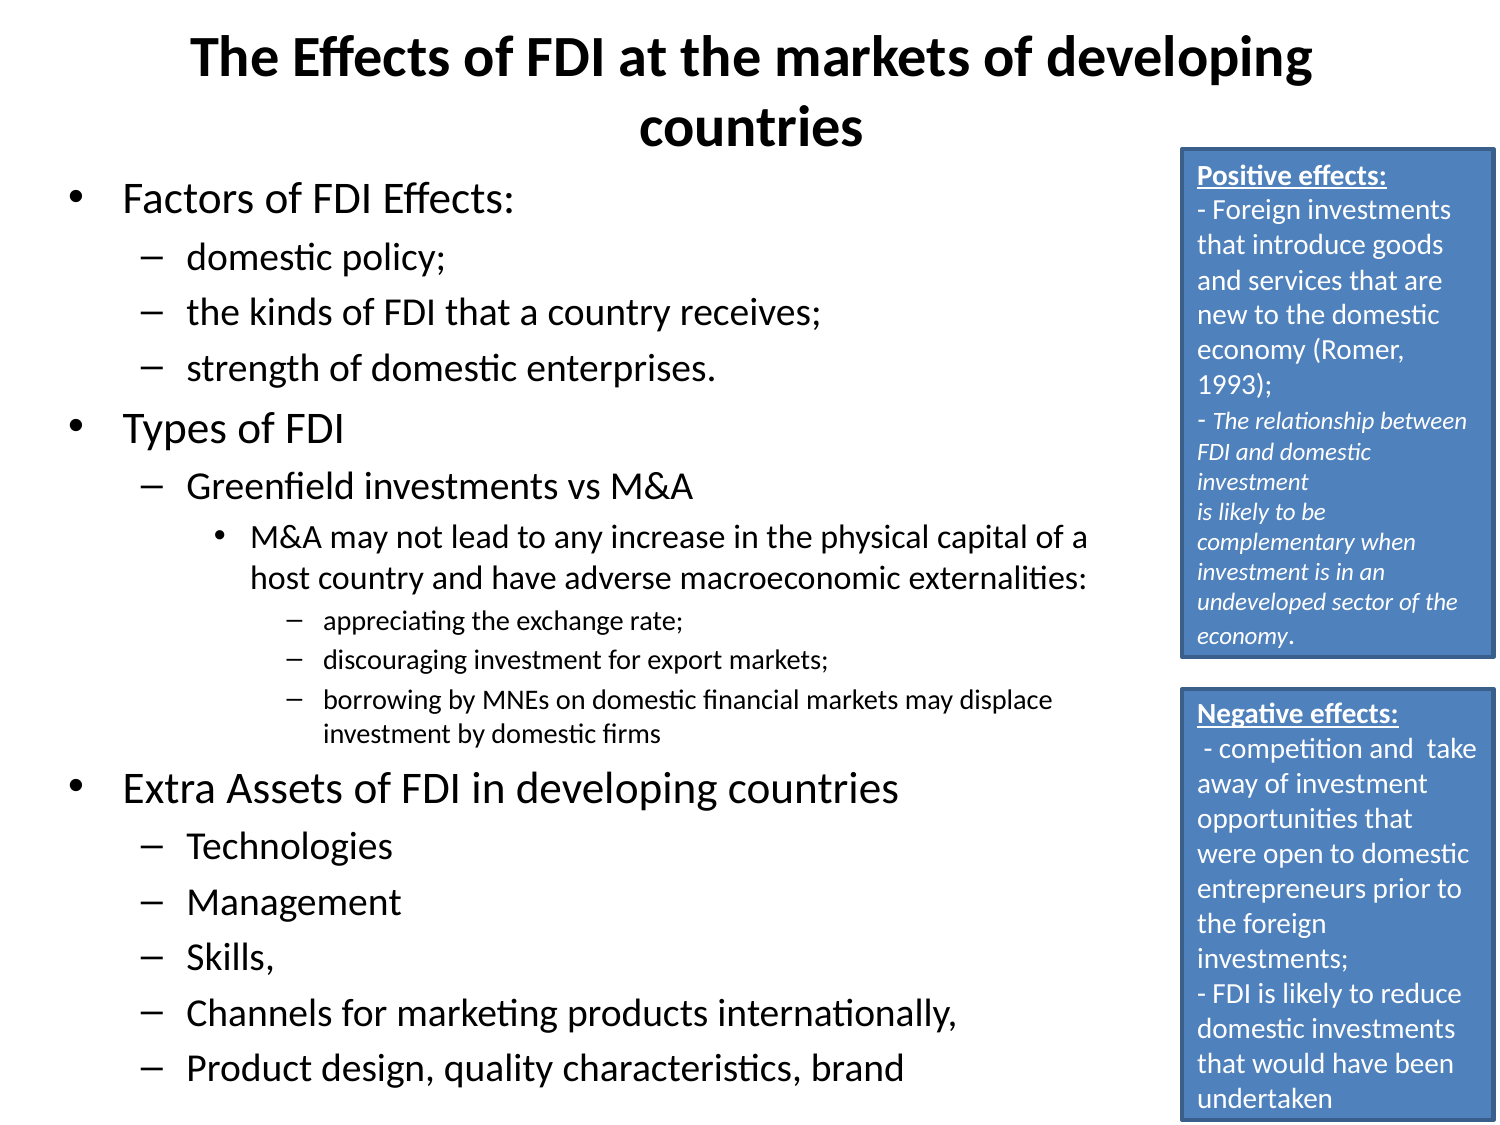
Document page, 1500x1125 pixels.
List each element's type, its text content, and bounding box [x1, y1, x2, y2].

title The Effects of FDI at the markets of developing countries [76, 19, 1427, 157]
list Factors of FDI Effects: domestic policy; the kinds of FDI that a country receives; strength of domestic enterprises. Types of FDI Greenfield investments vs M&A M&A may not lead to any increase in the physical capital of a host country and have adverse macroeconomic externalities: appreciating the exchange rate; discouraging investment for export markets; borrowing by MNEs on domestic financial markets may displace investment by domestic firms Extra Assets of FDI in developing countries Technologies Management Skills, Channels for marketing products internationally, Product design, quality characteristics, brand [53, 160, 1105, 1120]
text_box Positive effects: - Foreign investments that introduce goods and services that are new to the domestic economy (Romer, 1993); - The relationship between FDI and domestic investment is likely to be complementary when investment is in an undeveloped sector of the economy. [1180, 147, 1496, 659]
text_box Negative effects: - competition and take away of investment opportunities that were open to domestic entrepreneurs prior to the foreign investments; - FDI is likely to reduce domestic investments that would have been undertaken [1180, 687, 1496, 1122]
